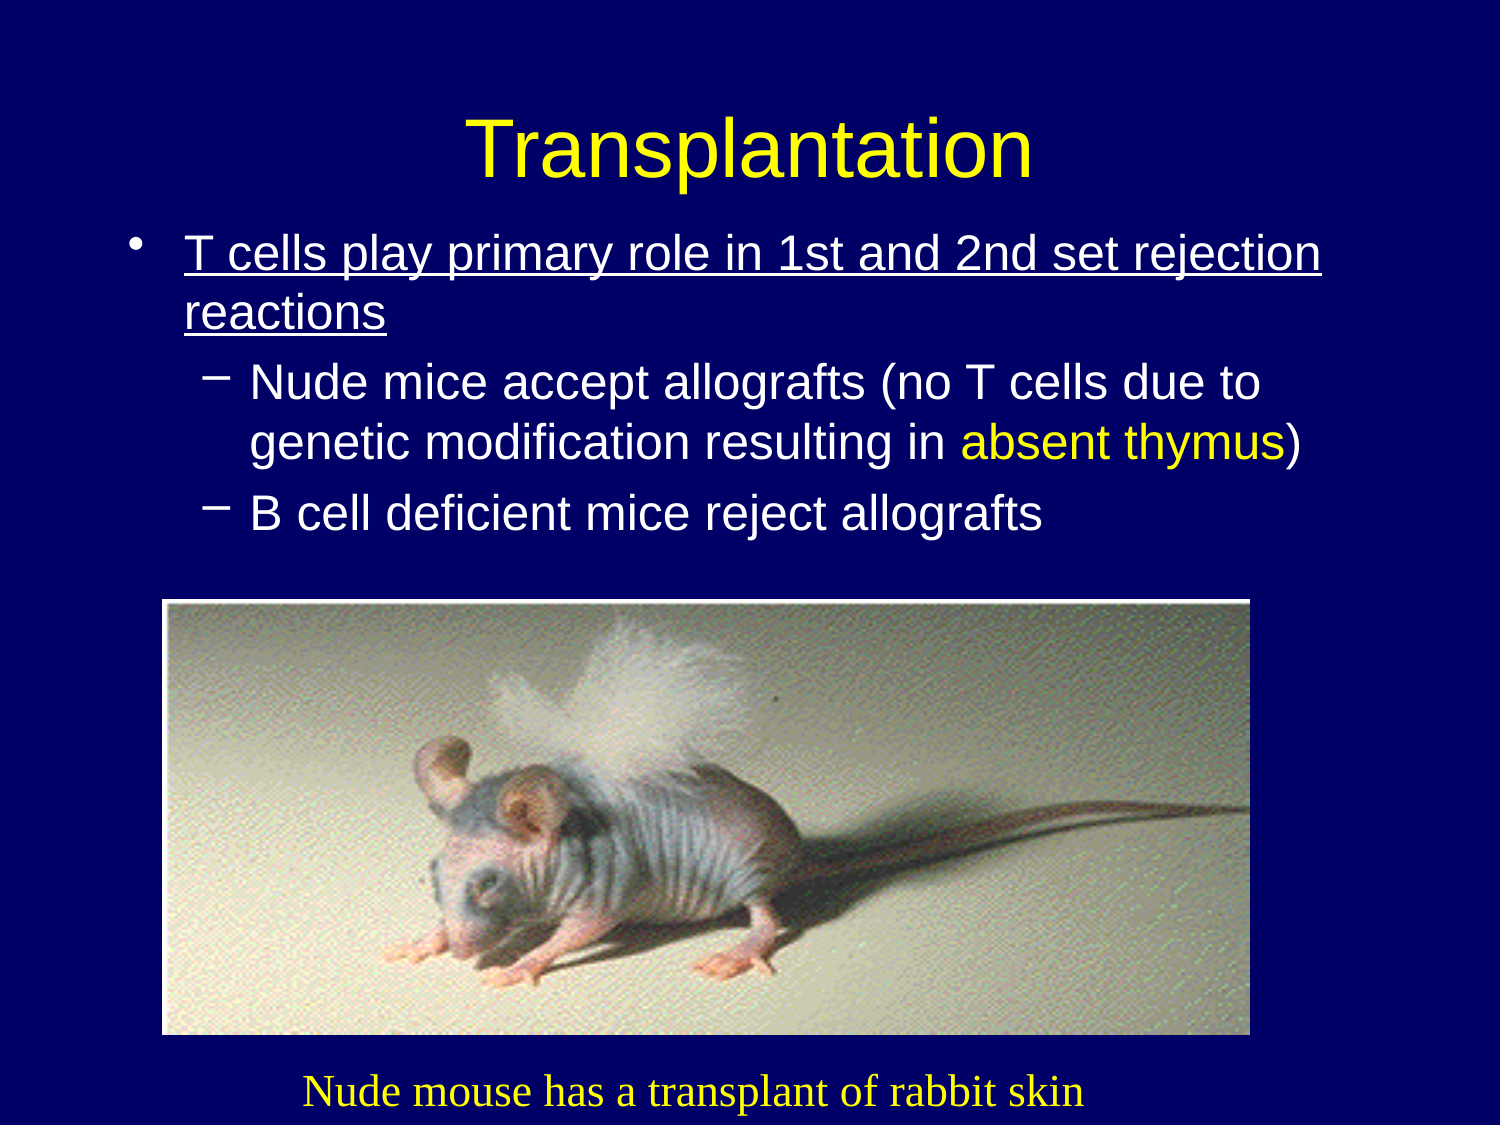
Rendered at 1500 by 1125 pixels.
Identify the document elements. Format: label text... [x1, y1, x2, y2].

title Transplantation [112, 49, 1388, 212]
picture [162, 599, 1251, 1035]
list T cells play primary role in 1st and 2nd set rejection reactions Nude mice accept allografts (no T cells due to genetic modification resulting in absent thymus) B cell deficient mice reject allografts [112, 212, 1388, 888]
text_box Nude mouse has a transplant of rabbit skin [287, 1049, 1263, 1124]
